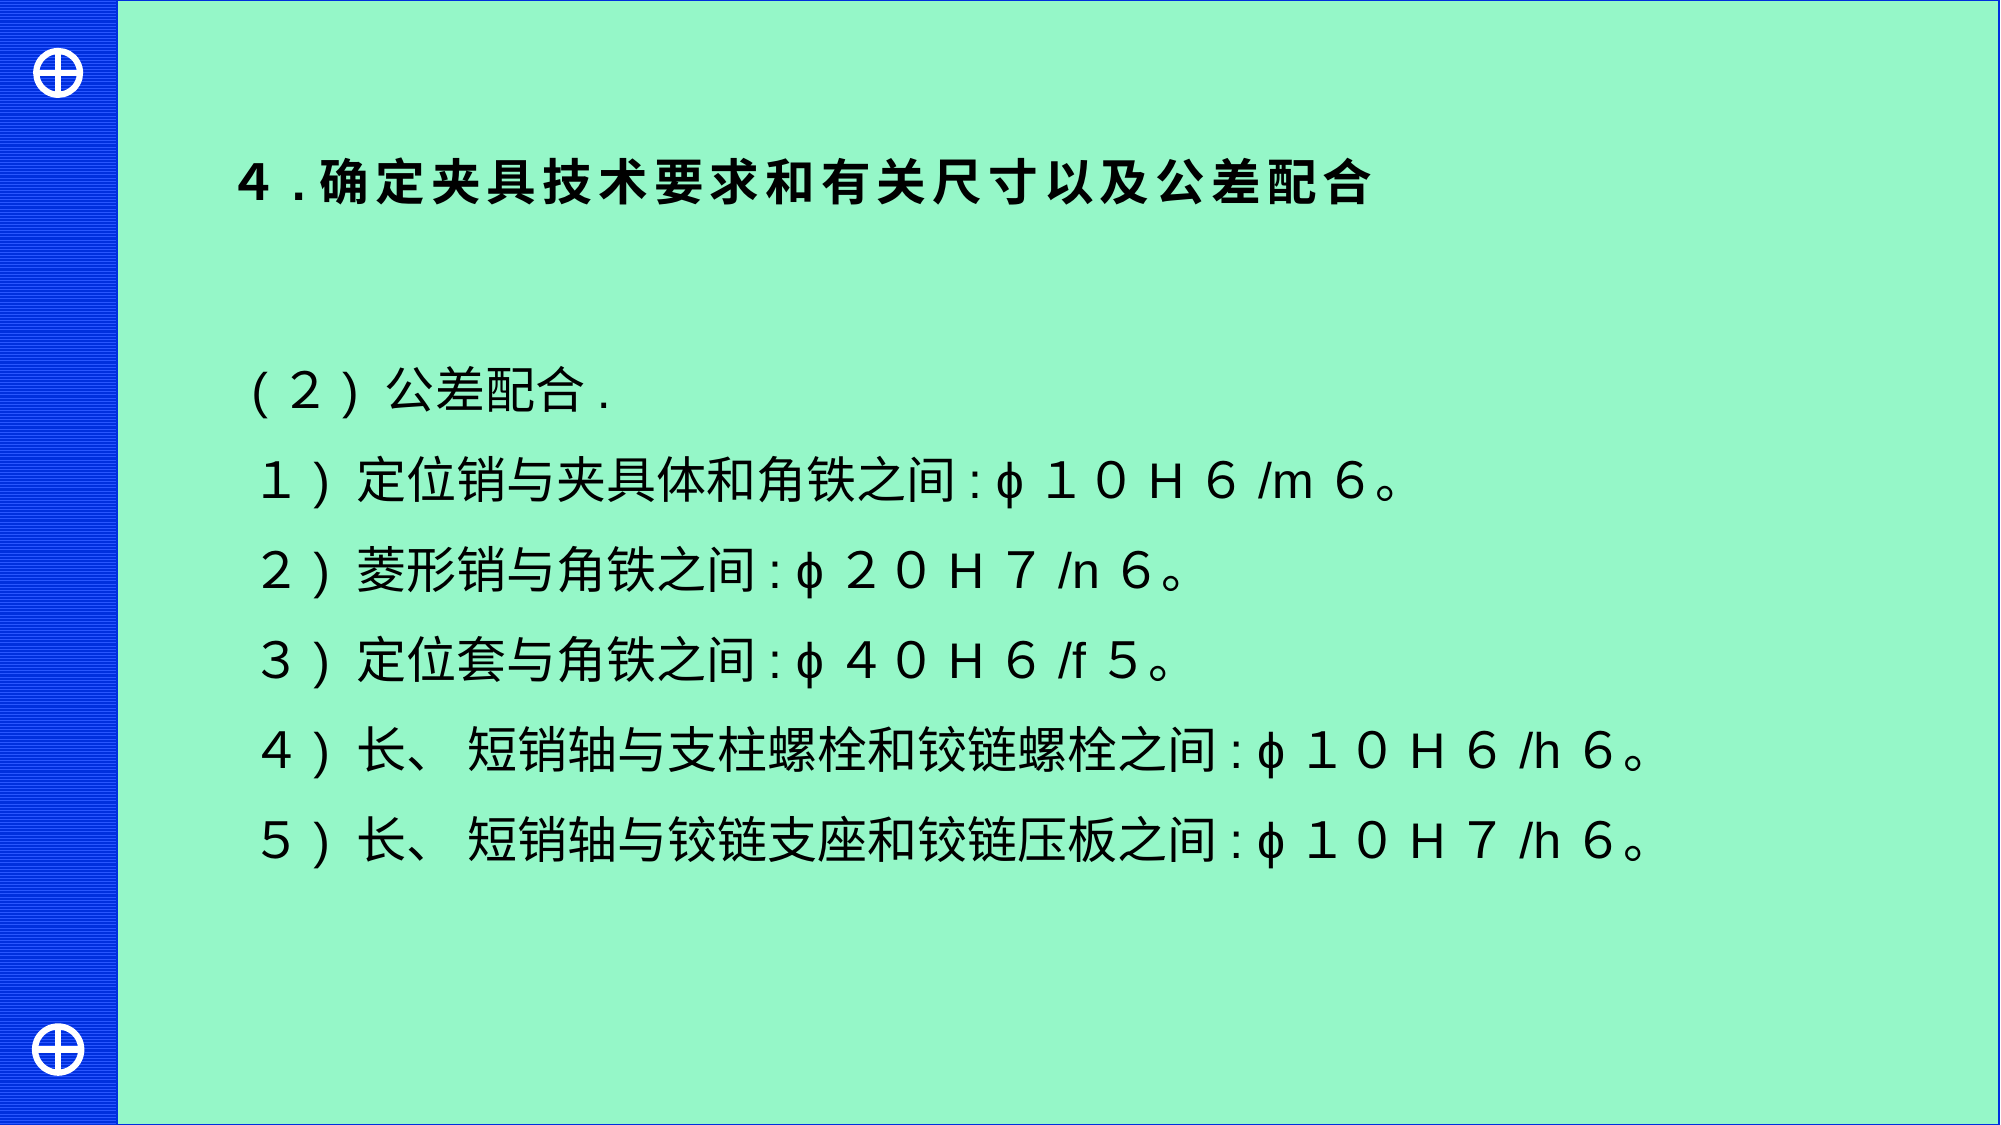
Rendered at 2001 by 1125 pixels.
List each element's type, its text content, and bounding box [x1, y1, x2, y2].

text_box ４.确定夹具技术要求和有关尺寸以及公差配合 [135, 96, 1423, 218]
text_box (２) 公差配合. １) 定位销与夹具体和角铁之间: ϕ１０H６/m６。 ２) 菱形销与角铁之间: ϕ２０H７/n６。 ３) 定位套与角铁之间: ϕ４０H６/f５。 ４) 长、 短销轴与支柱螺栓和铰链螺栓之间: ϕ１０H６/h６。 ５) 长、 短销轴与铰链支座和铰链压板之间: ϕ１０H７/h６。 [161, 320, 1973, 876]
